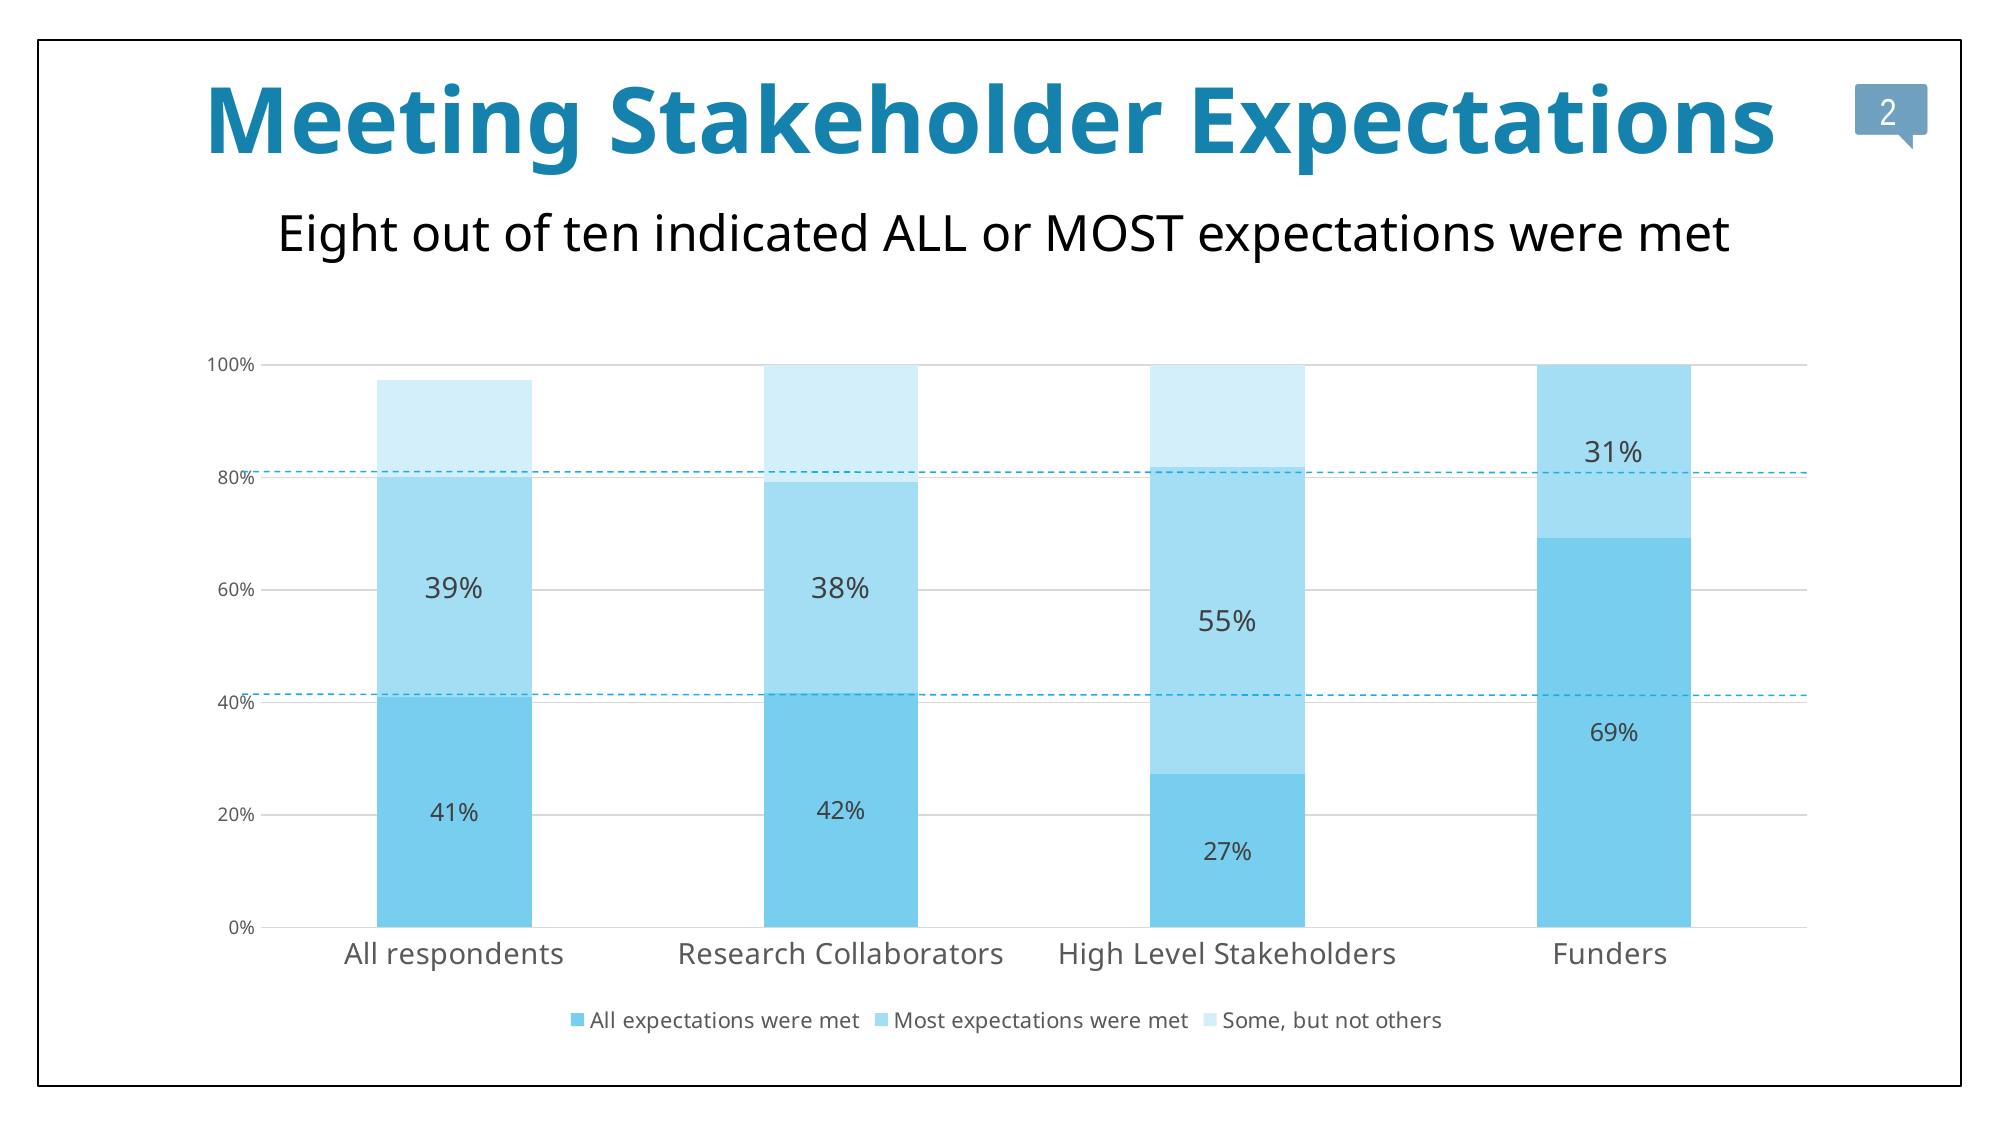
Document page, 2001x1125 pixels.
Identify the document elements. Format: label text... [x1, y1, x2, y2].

picture [1840, 65, 1942, 168]
text_box Meeting Stakeholder Expectations [173, 52, 1809, 194]
text_box Eight out of ten indicated ALL or MOST expectations were met [70, 194, 1939, 269]
chart [173, 337, 1841, 1041]
